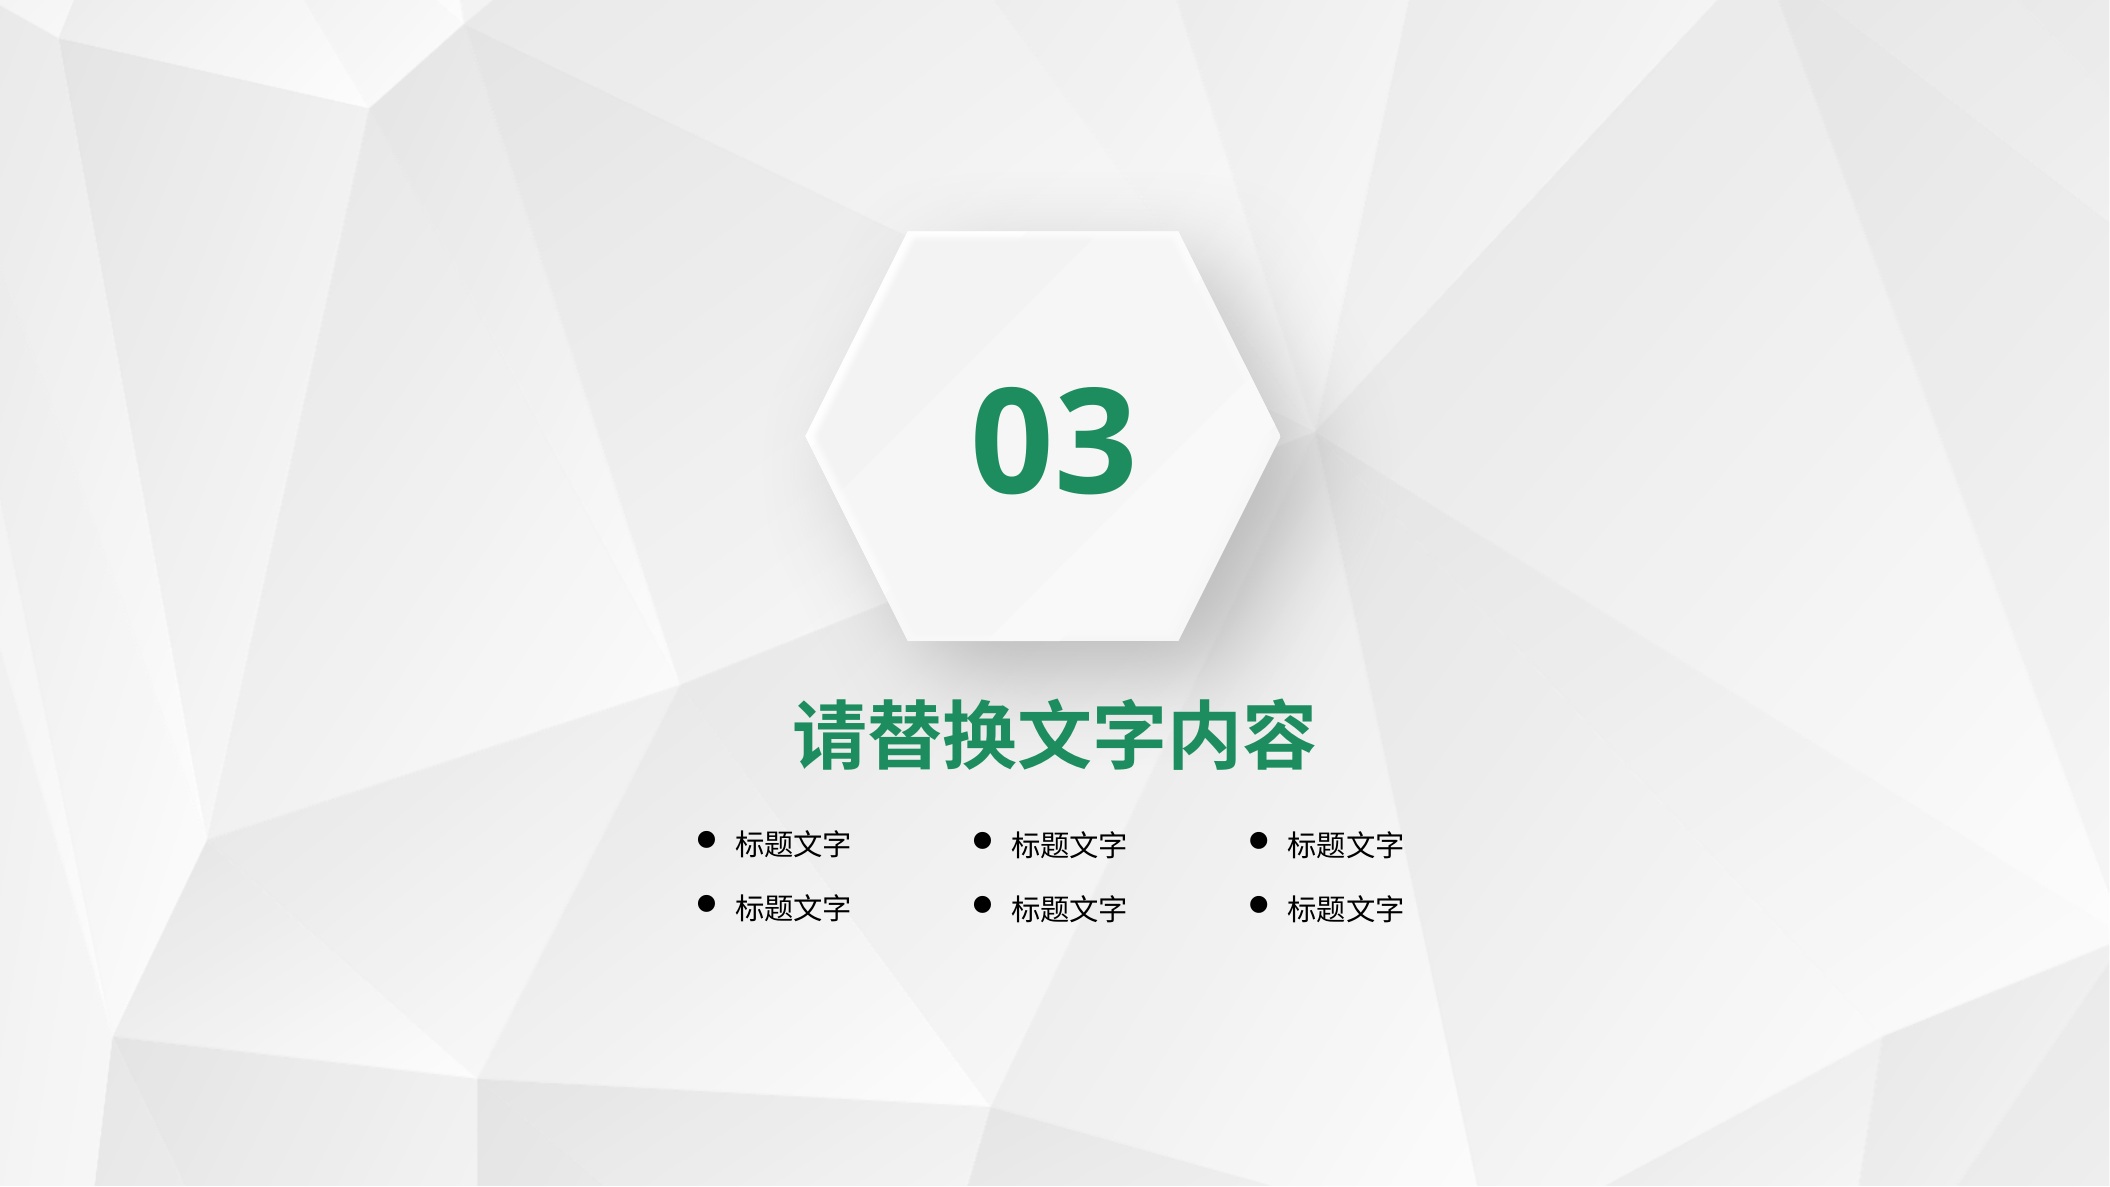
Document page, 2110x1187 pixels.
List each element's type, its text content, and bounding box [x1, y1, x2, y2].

picture [0, 0, 2110, 1186]
text_box 请替换文字内容 [777, 681, 1332, 786]
text_box 标题文字 [971, 827, 1247, 863]
text_box 标题文字 [1247, 827, 1711, 863]
text_box 标题文字 [971, 890, 1247, 927]
text_box 标题文字 [1247, 890, 1711, 927]
text_box 标题文字 [695, 890, 971, 926]
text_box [805, 231, 1281, 642]
text_box 标题文字 [695, 826, 1159, 862]
